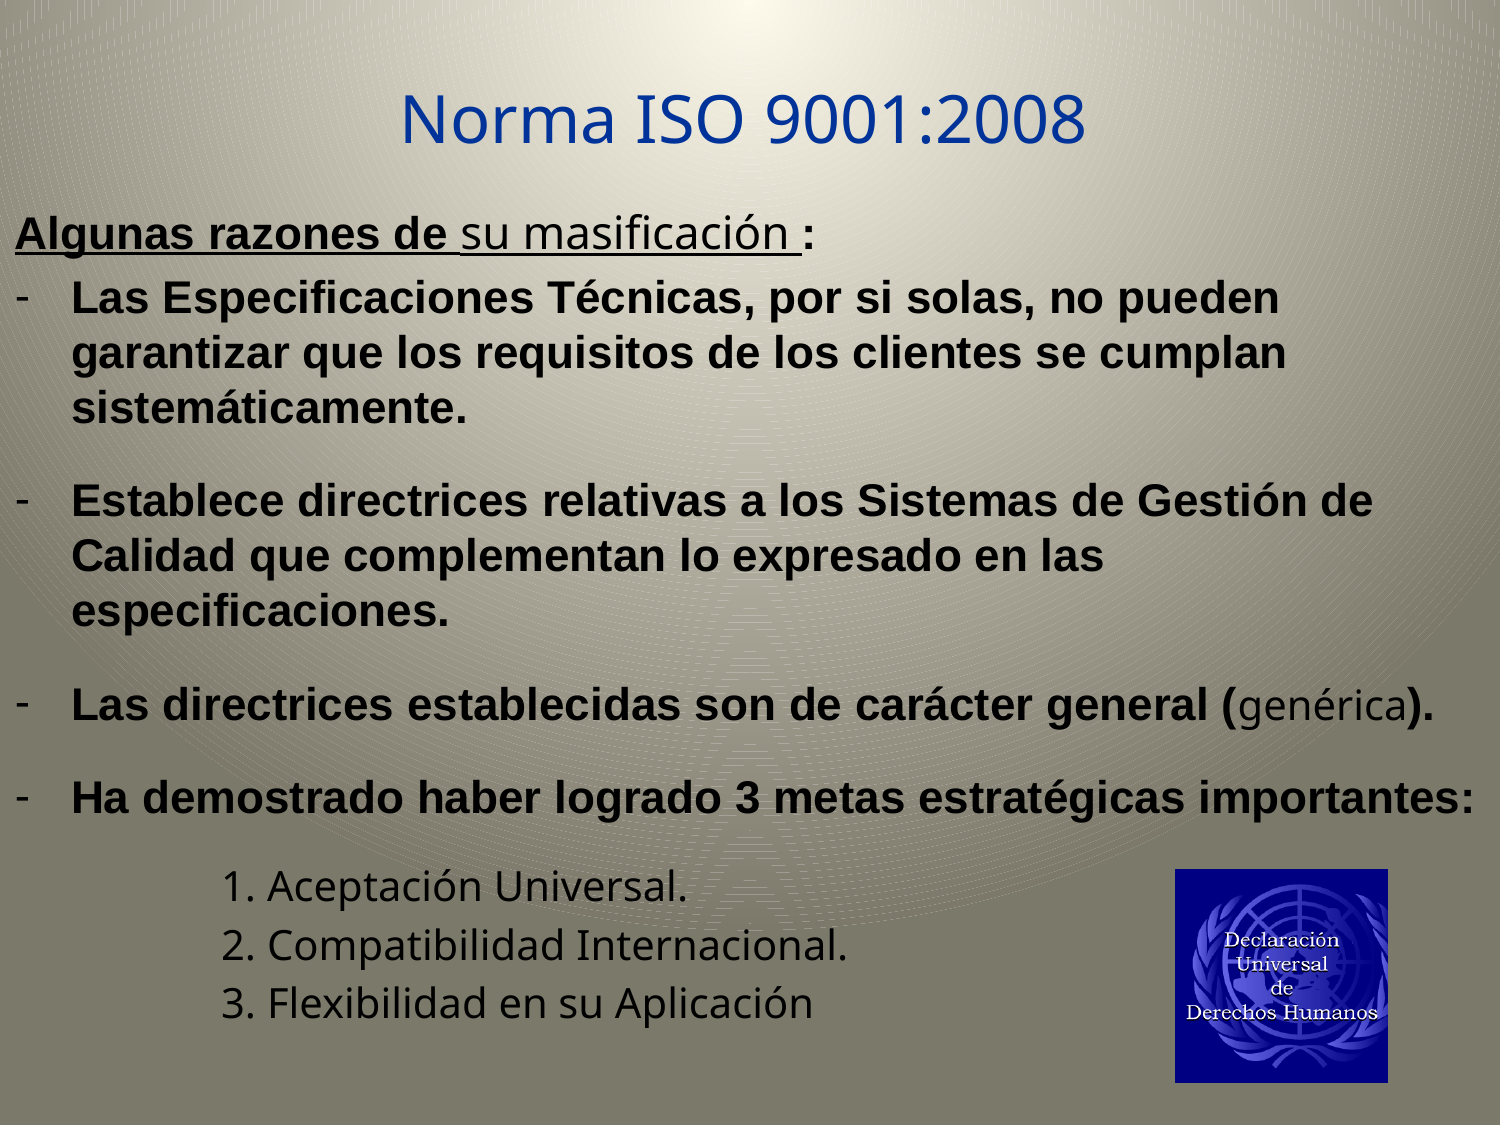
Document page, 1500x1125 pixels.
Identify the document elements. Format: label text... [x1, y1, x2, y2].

text_box Algunas razones de su masificación : Las Especificaciones Técnicas, por si solas, no pueden garantizar que los requisitos de los clientes se cumplan sistemáticamente. Establece directrices relativas a los Sistemas de Gestión de Calidad que complementan lo expresado en las especificaciones. Las directrices establecidas son de carácter general (genérica). Ha demostrado haber logrado 3 metas estratégicas importantes: 1. Aceptación Universal. 2. Compatibilidad Internacional. 3. Flexibilidad en su Aplicación [0, 196, 1500, 1094]
picture [1174, 869, 1389, 1083]
title Norma ISO 9001:2008 [29, 54, 1460, 179]
